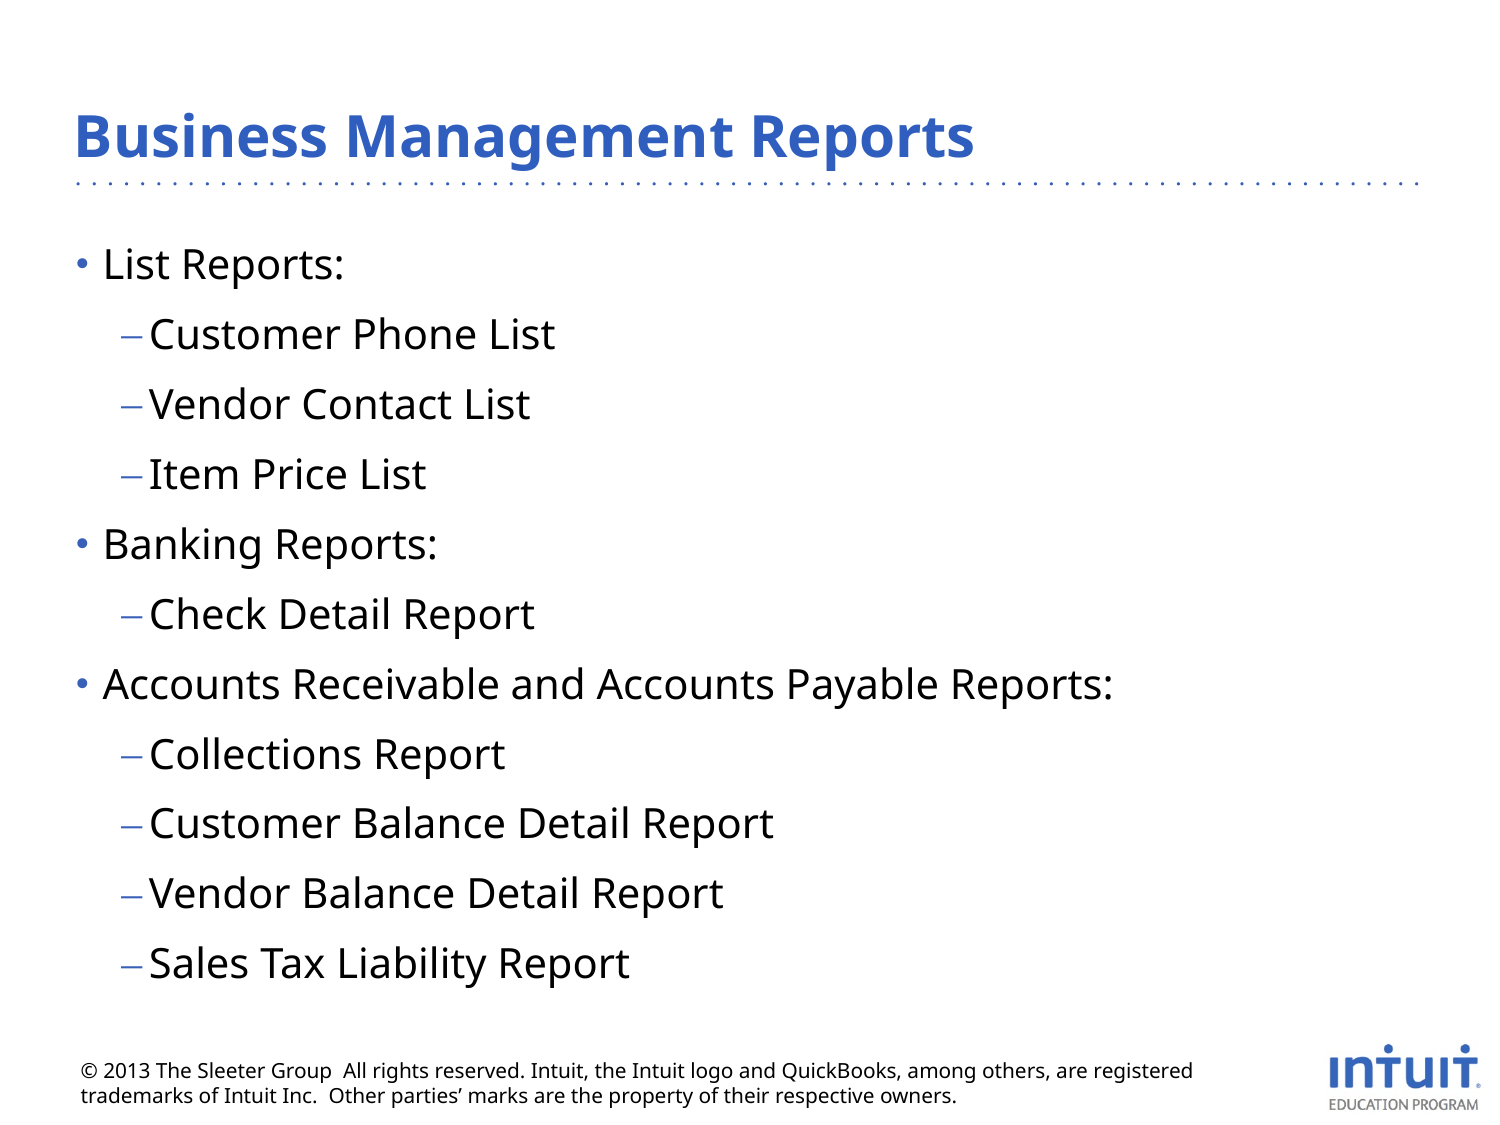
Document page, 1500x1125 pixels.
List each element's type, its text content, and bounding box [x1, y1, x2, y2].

picture [1325, 1039, 1485, 1116]
title Business Management Reports [73, 62, 1424, 169]
list List Reports: Customer Phone List Vendor Contact List Item Price List Banking Reports: Check Detail Report Accounts Receivable and Accounts Payable Reports: Collections Report Customer Balance Detail Report Vendor Balance Detail Report Sales Tax Liability Report [75, 235, 1424, 1012]
